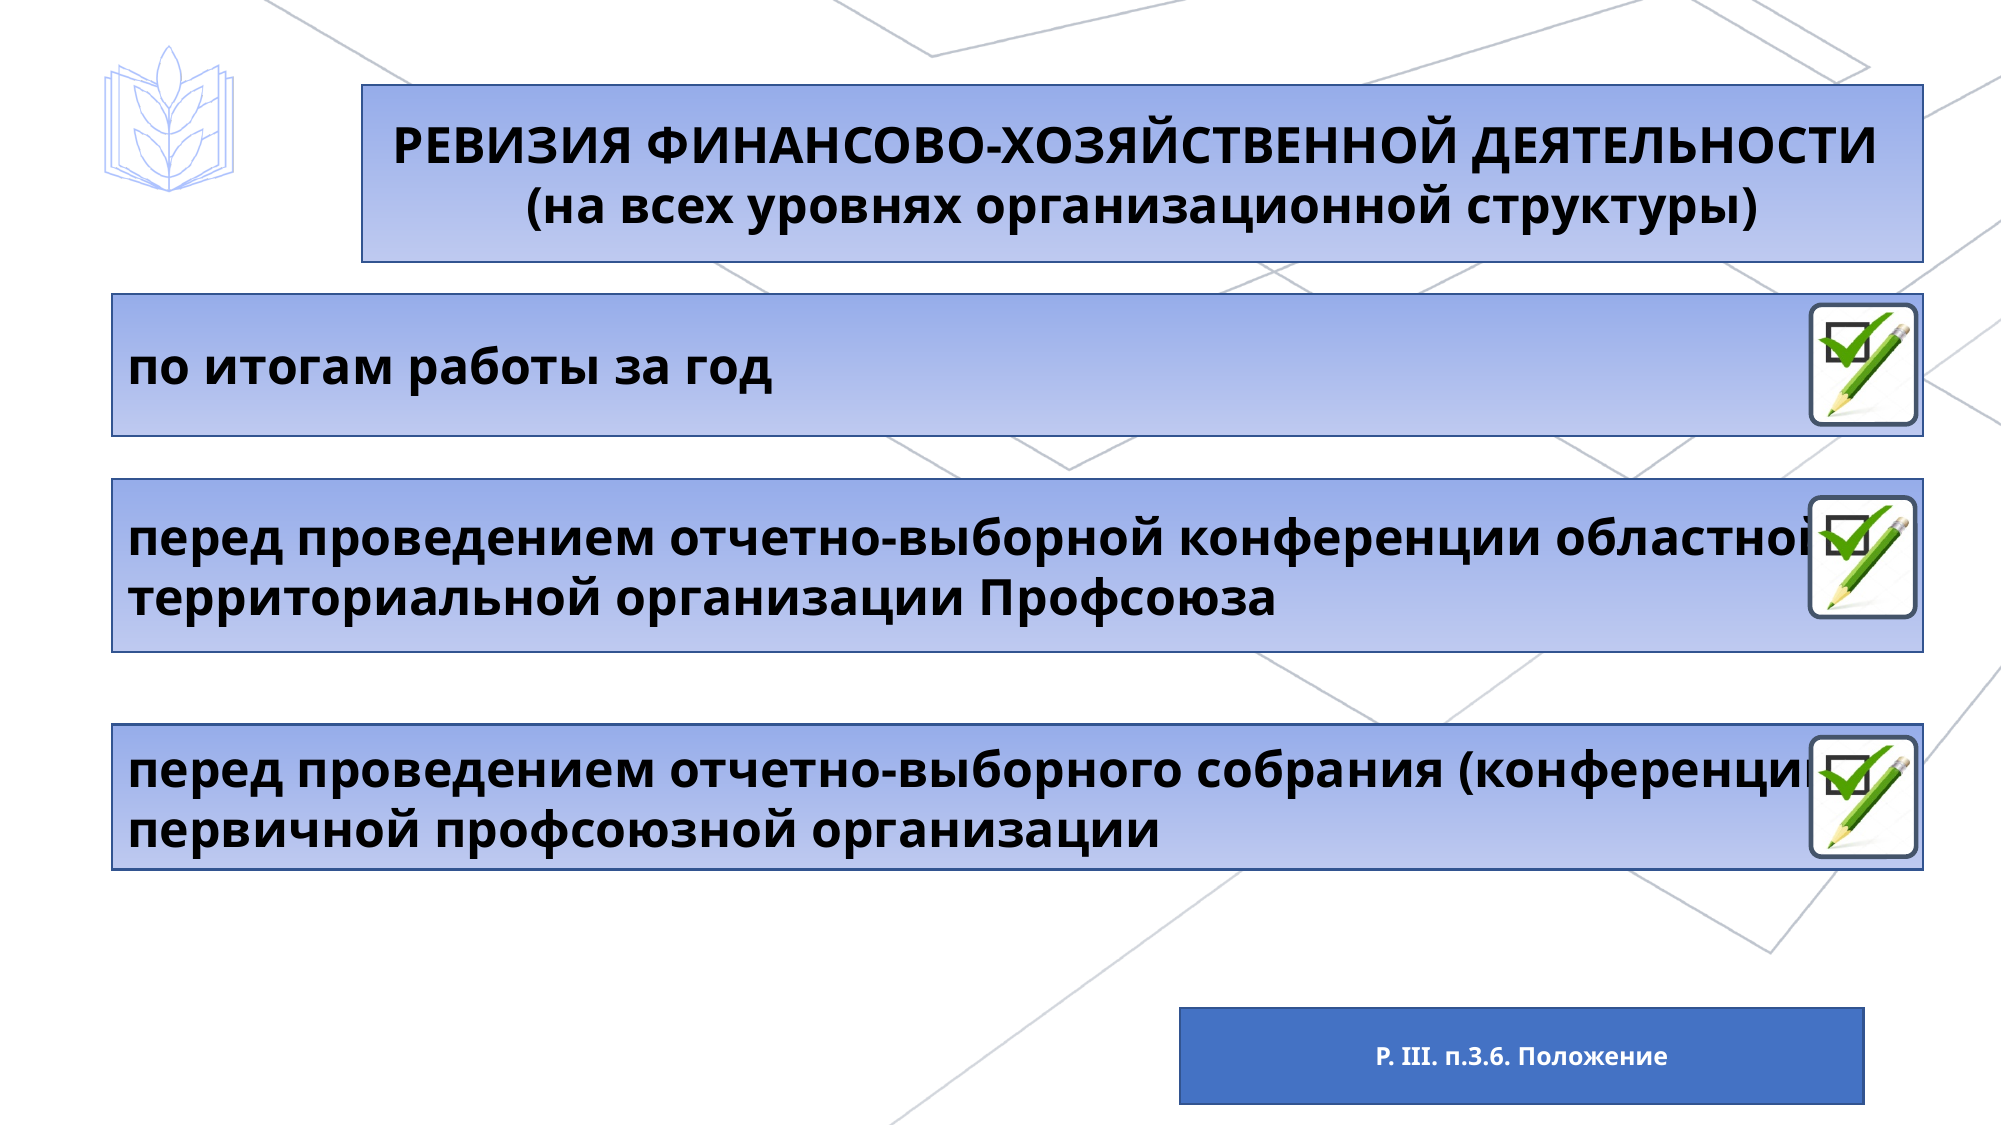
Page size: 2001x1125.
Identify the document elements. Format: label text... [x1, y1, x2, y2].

text_box [1809, 496, 1917, 619]
text_box перед проведением отчетно-выборного собрания (конференции) первичной профсоюзной организации [111, 723, 1924, 871]
text_box [1809, 736, 1918, 858]
text_box [198, 653, 1827, 695]
text_box [198, 437, 1827, 478]
text_box РЕВИЗИЯ ФИНАНСОВО-ХОЗЯЙСТВЕННОЙ ДЕЯТЕЛЬНОСТИ (на всех уровнях организационной структуры) [361, 84, 1924, 263]
text_box [1809, 303, 1918, 426]
text_box [198, 229, 1827, 293]
picture [78, 26, 263, 211]
text_box Р. III. п.3.6. Положение [1179, 1007, 1865, 1105]
text_box перед проведением отчетно-выборной конференции областной, территориальной организации Профсоюза [111, 478, 1924, 653]
text_box по итогам работы за год [111, 293, 1924, 437]
